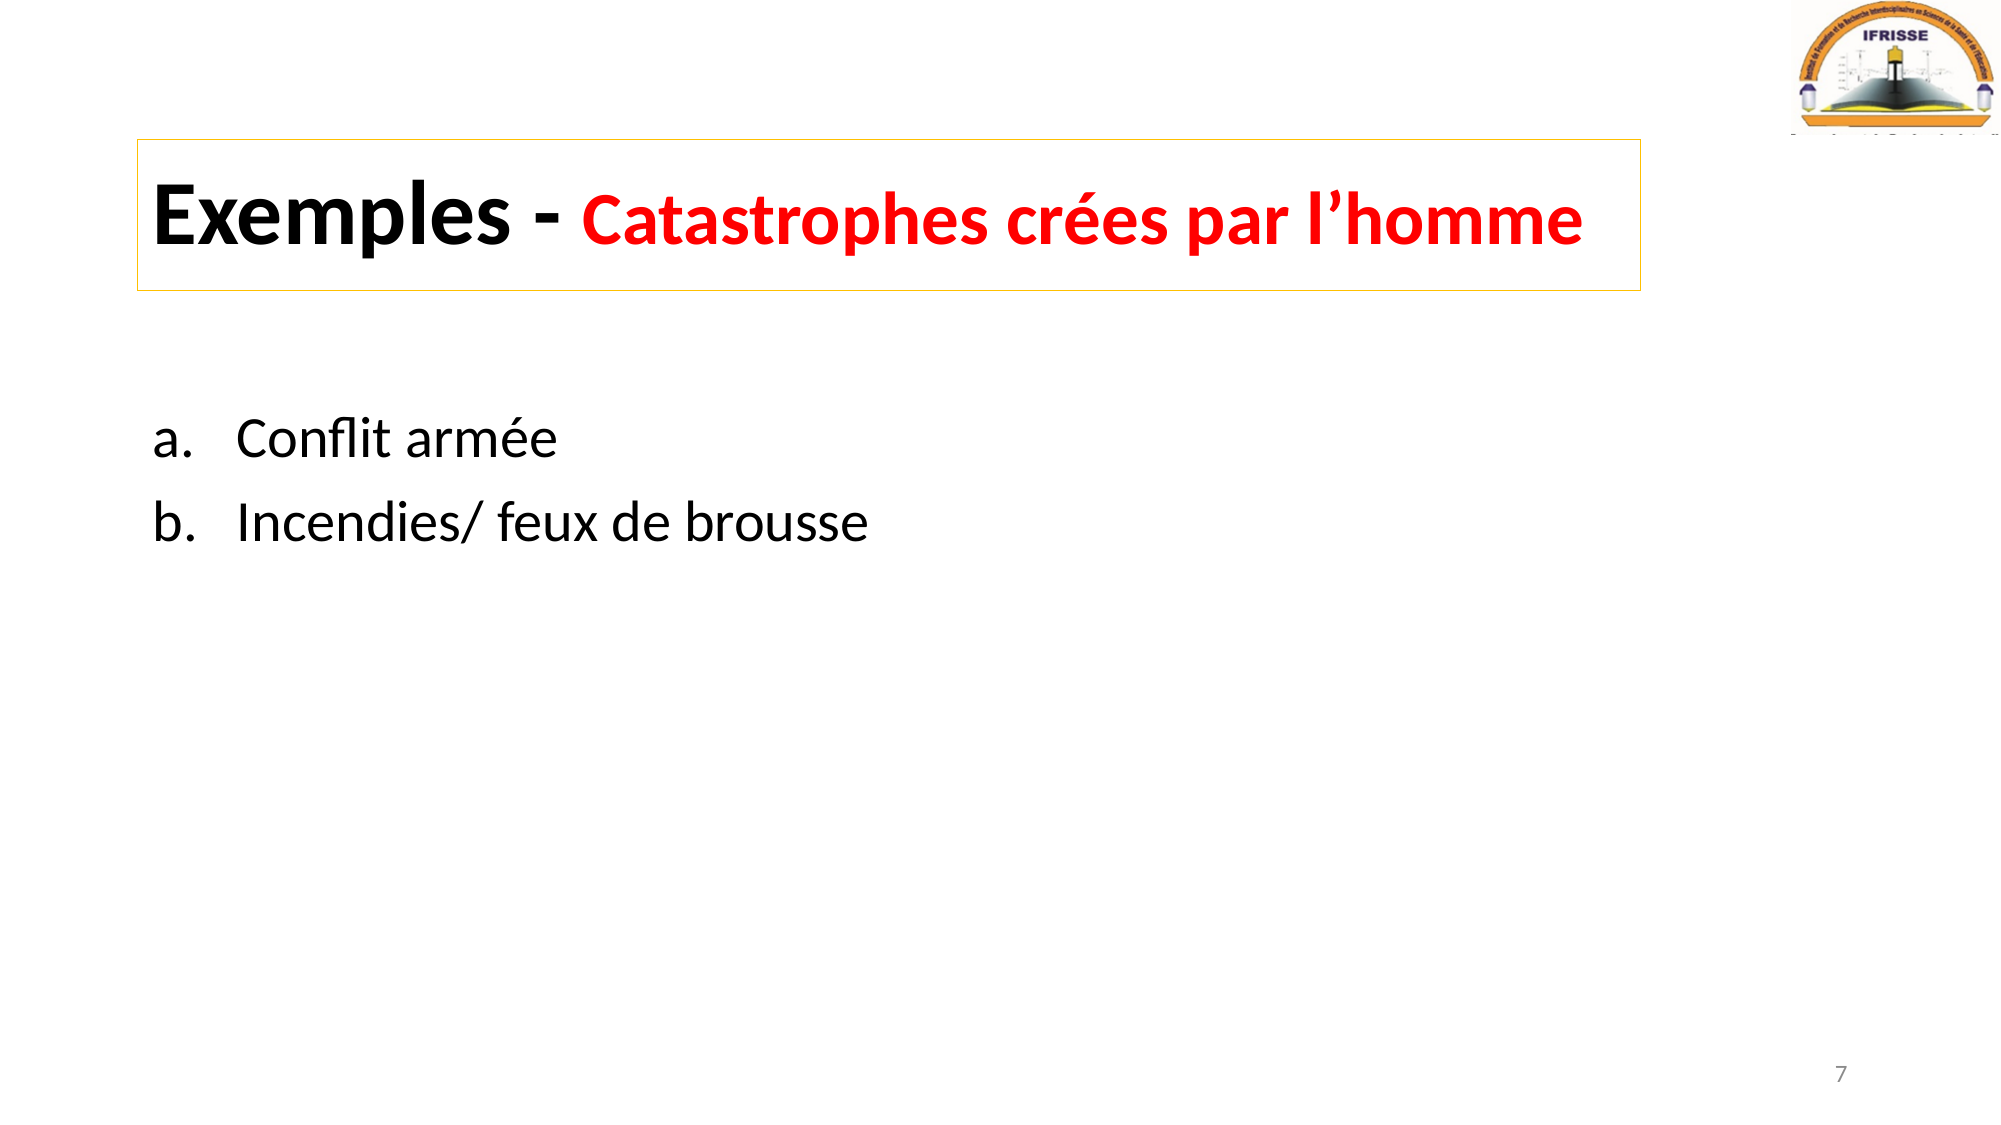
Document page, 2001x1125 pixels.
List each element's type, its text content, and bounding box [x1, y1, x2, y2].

slide_number 7 [1412, 1042, 1863, 1103]
picture [1791, 0, 2000, 135]
list Conflit armée Incendies/ feux de brousse [137, 399, 1863, 766]
title Exemples - Catastrophes crées par l’homme [137, 139, 1641, 291]
